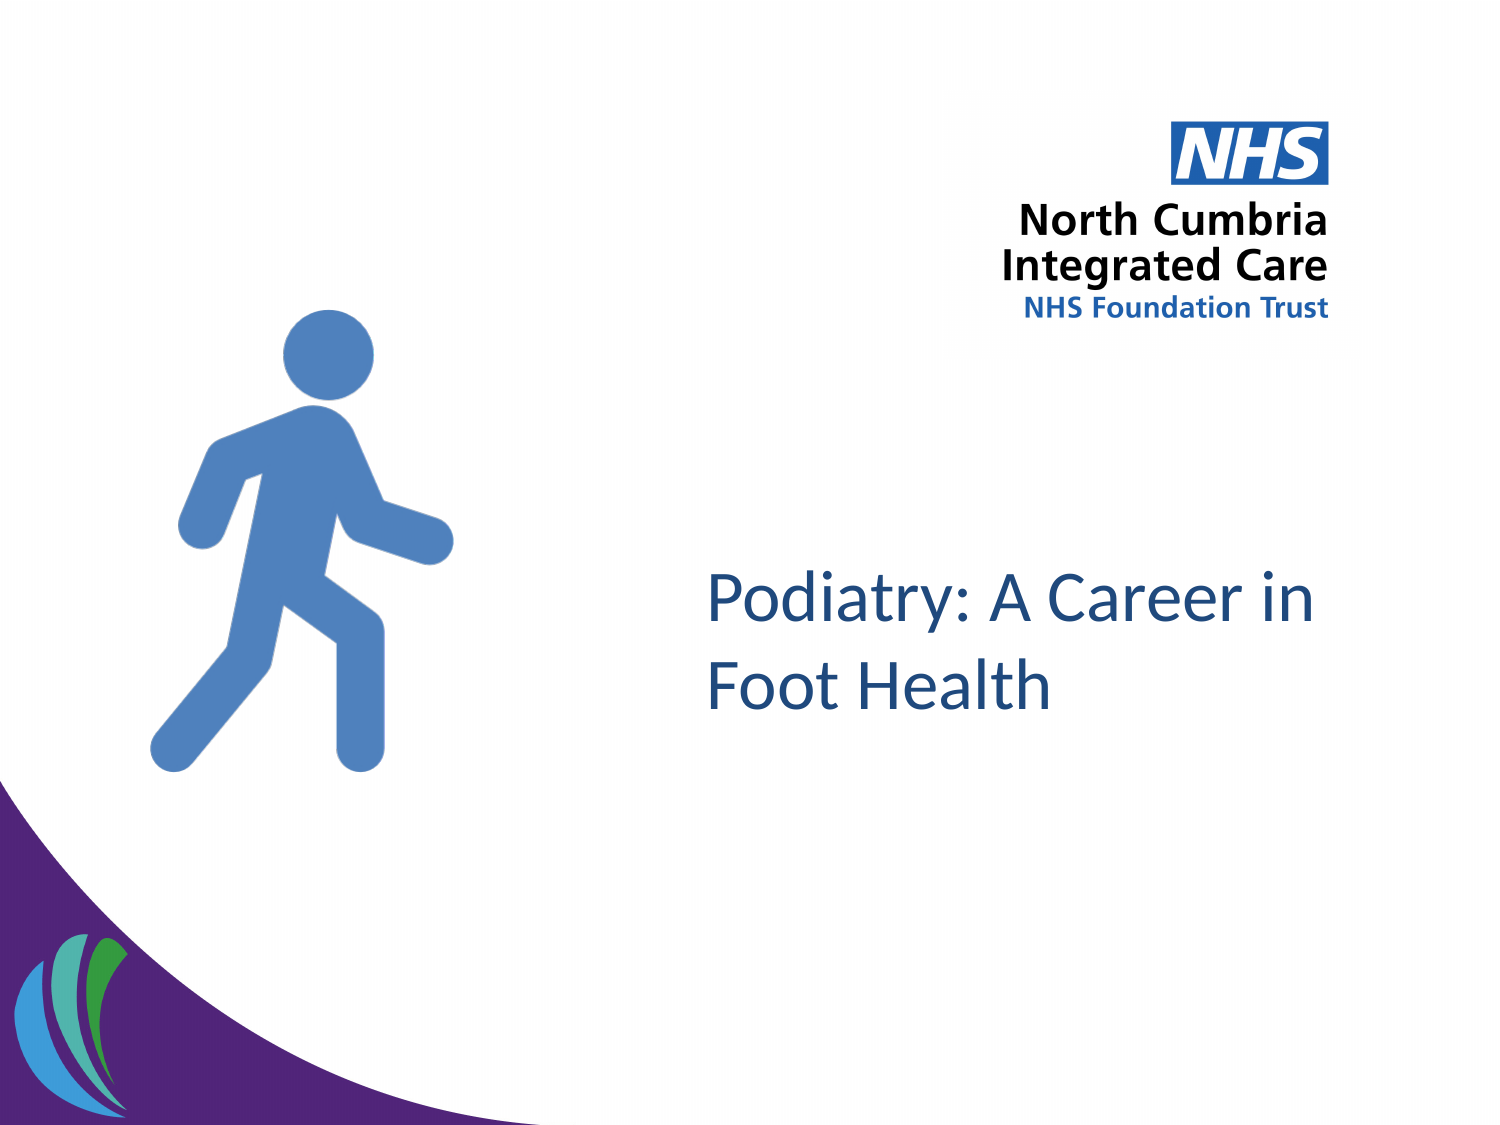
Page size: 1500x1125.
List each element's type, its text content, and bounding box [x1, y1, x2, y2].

picture [0, 1, 1500, 1125]
text_box Podiatry: A Career in Foot Health [691, 541, 1442, 732]
